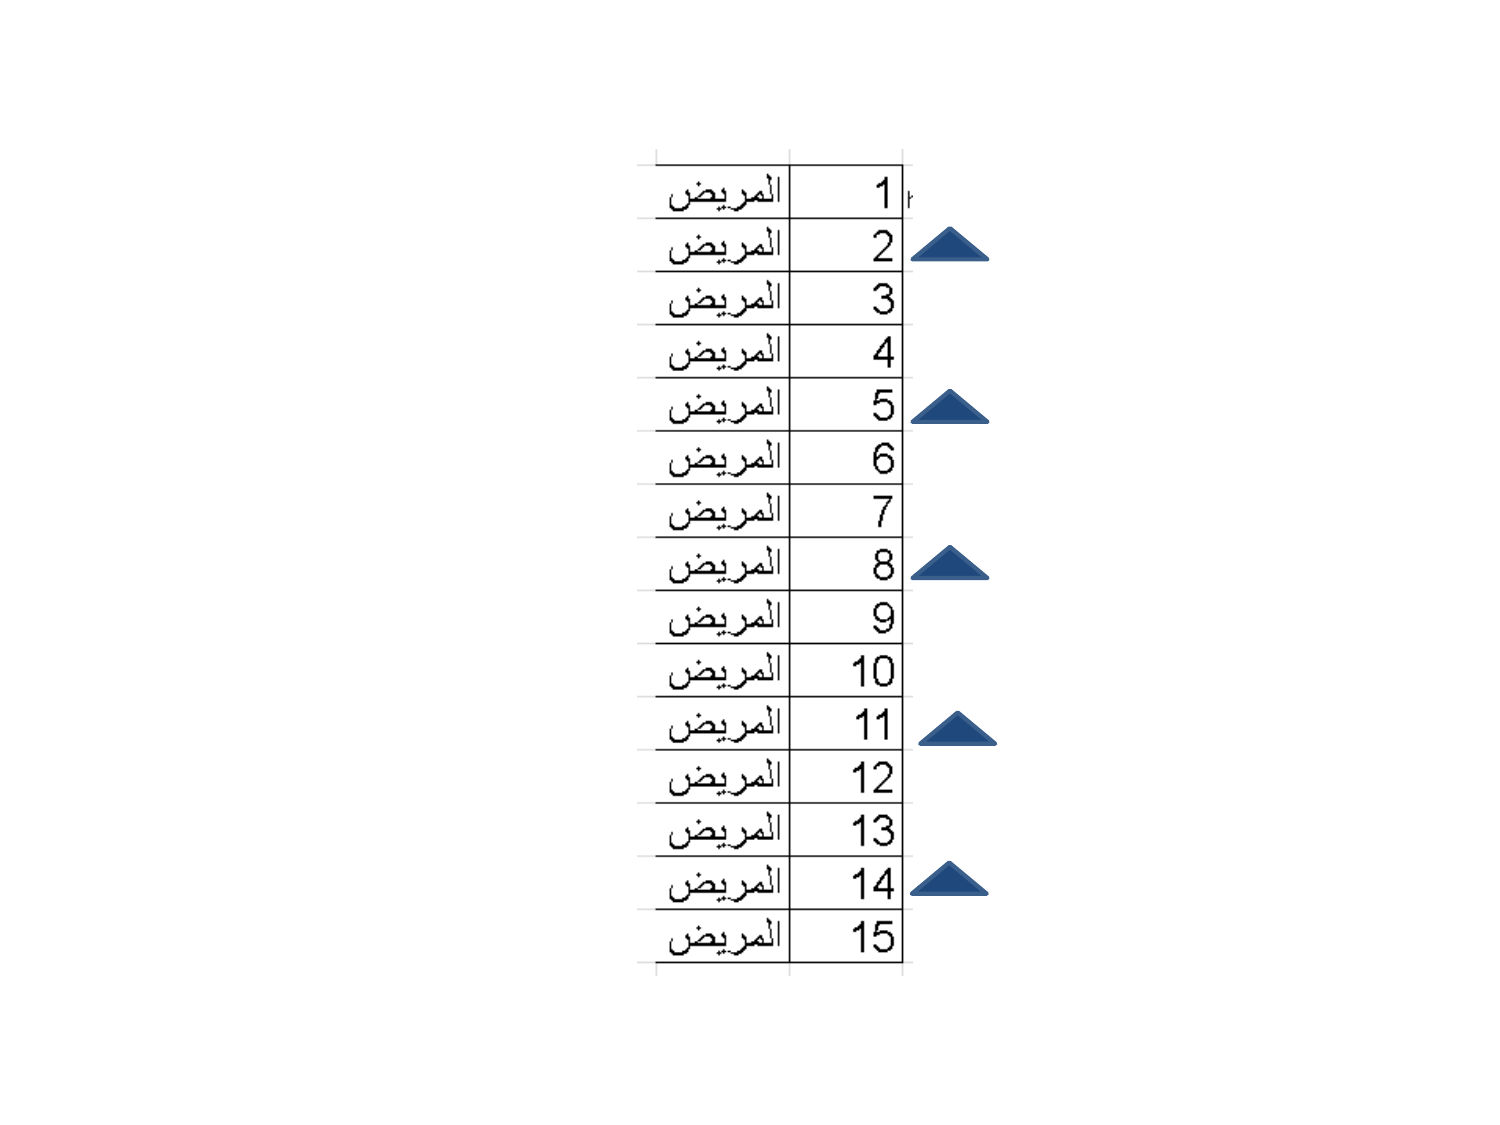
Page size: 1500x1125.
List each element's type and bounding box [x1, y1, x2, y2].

text_box [916, 860, 989, 896]
text_box [916, 545, 990, 581]
picture [637, 148, 913, 976]
text_box [918, 710, 998, 746]
text_box [916, 226, 990, 262]
text_box [916, 389, 990, 424]
